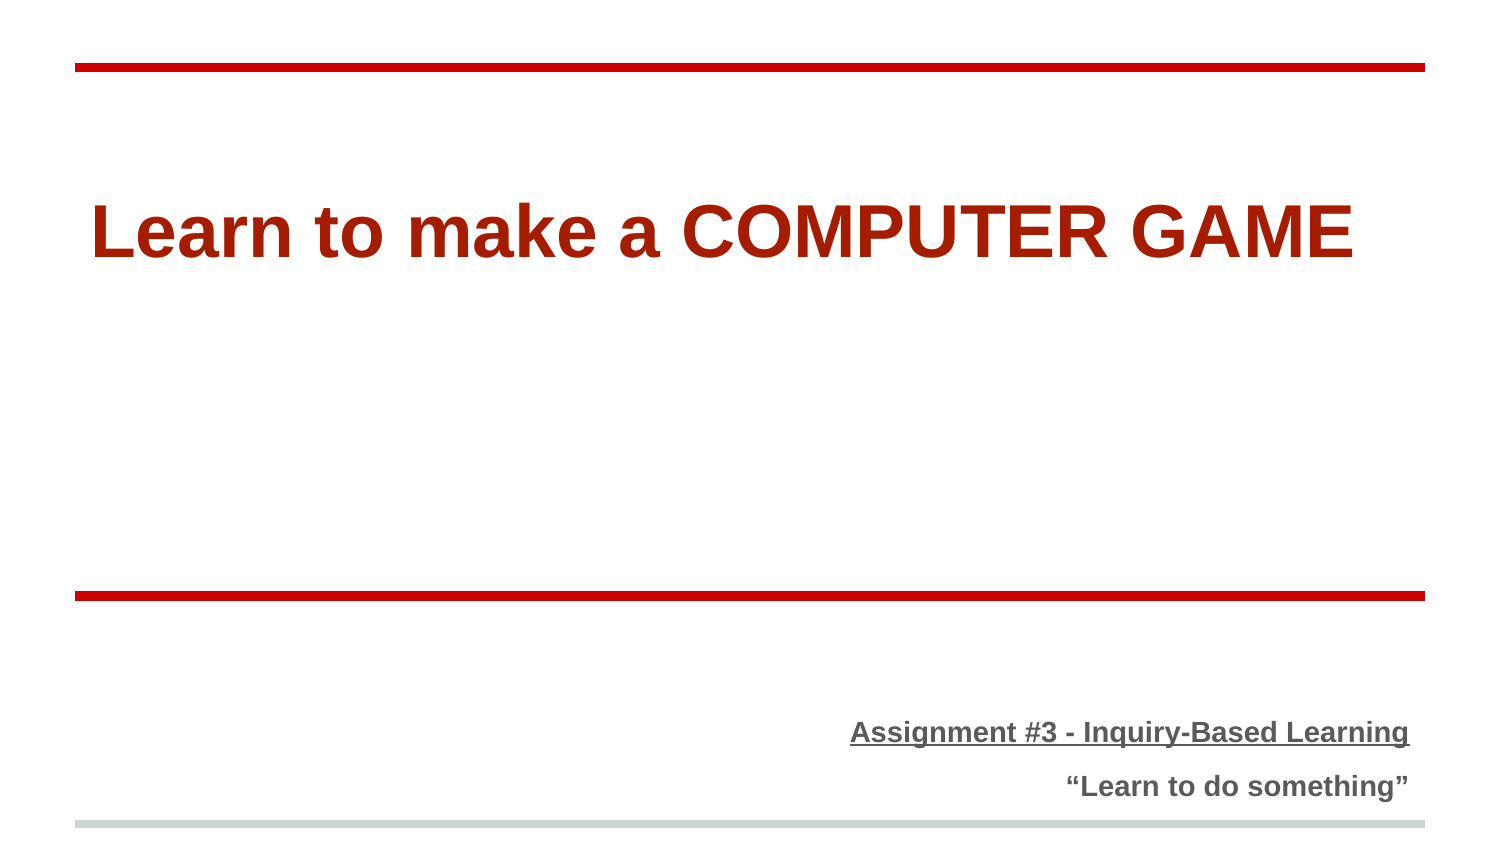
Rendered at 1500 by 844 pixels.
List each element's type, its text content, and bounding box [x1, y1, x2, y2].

subtitle Assignment #3 - Inquiry-Based Learning “Learn to do something” [75, 609, 1425, 812]
title Learn to make a COMPUTER GAME [75, 92, 1425, 587]
